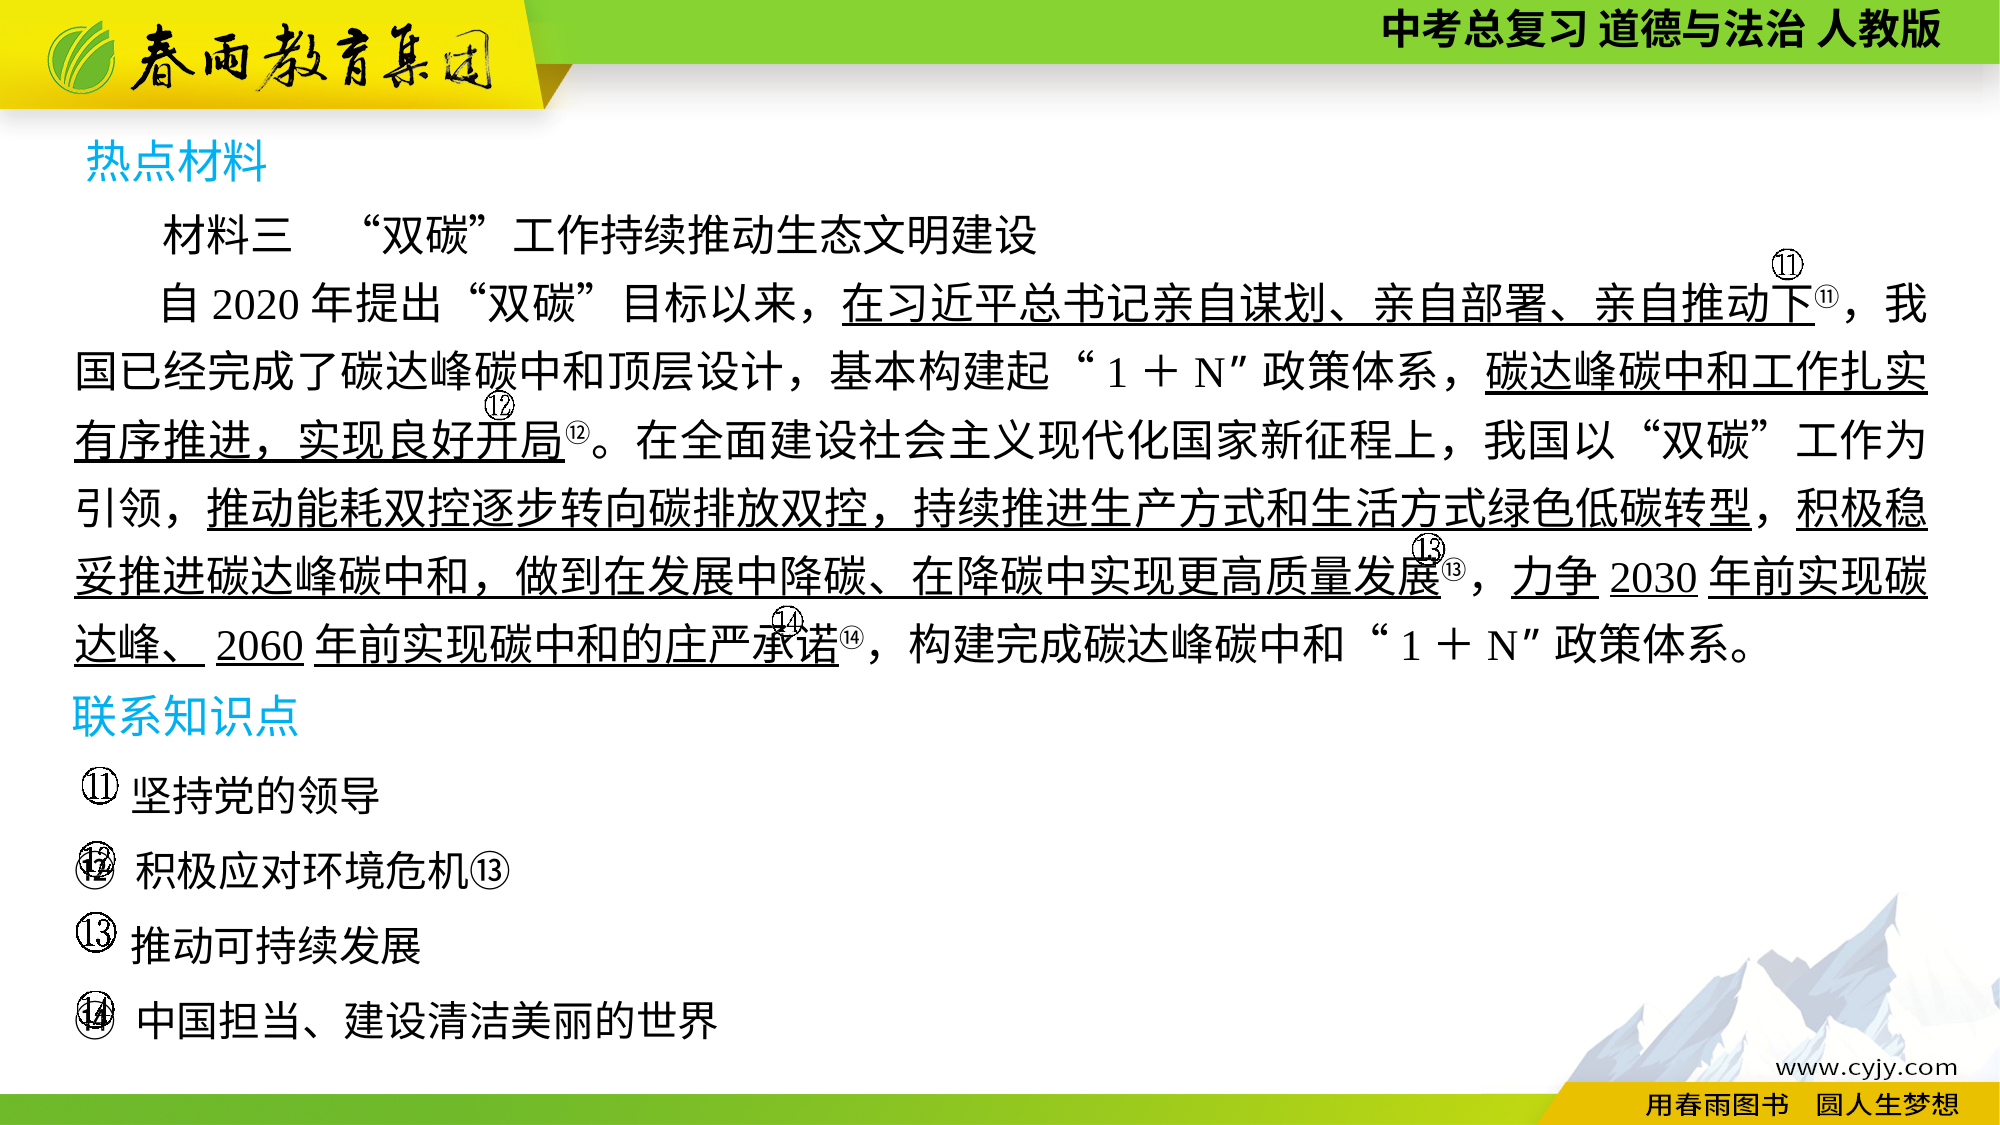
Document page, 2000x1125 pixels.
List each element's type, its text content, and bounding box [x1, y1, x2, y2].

text_box 热点材料 [71, 125, 284, 196]
text_box 联系知识点 [57, 680, 316, 751]
picture [0, 0, 2000, 1125]
list 材料三 “双碳”工作持续推动生态文明建设 自2020年提出“双碳”目标以来，在习近平总书记亲自谋划、亲自部署、亲自推动下⑪，我国已经完成了碳达峰碳中和顶层设计，基本构建起“1＋N”政策体系，碳达峰碳中和工作扎实有序推进，实现良好开局⑫。在全面建设社会主义现代化国家新征程上，我国以“双碳”工作为引领，推动能耗双控逐步转向碳排放双控，持续推进生产方式和生活方式绿色低碳转型，积极稳妥推进碳达峰碳中和，做到在发展中降碳、在降碳中实现更高质量发展⑬，力争2030年前实现碳达峰、2060年前实现碳中和的庄严承诺⑭，构建完成碳达峰碳中和“1＋N”政策体系。 坚持党的领导 ⑫ 积极应对环境危机⑬ 推动可持续发展 ⑭ 中国担当、建设清洁美丽的世界 [59, 184, 1944, 1061]
